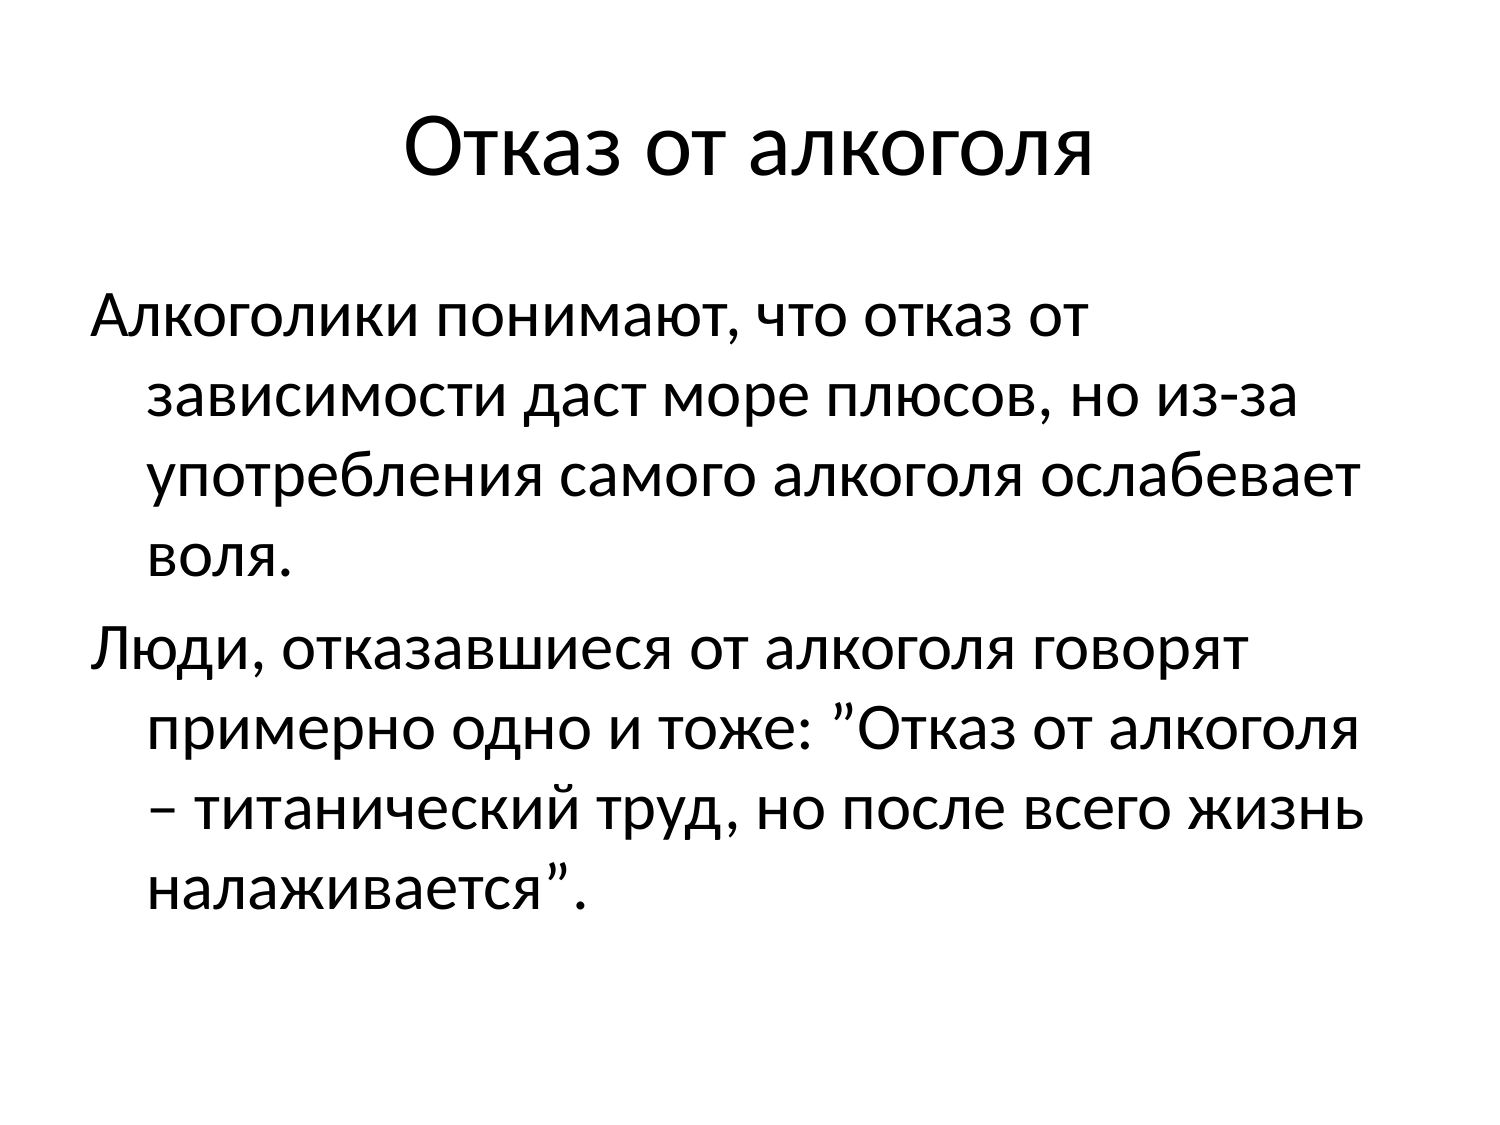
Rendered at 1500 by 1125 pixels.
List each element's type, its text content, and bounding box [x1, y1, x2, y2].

list Алкоголики понимают, что отказ от зависимости даст море плюсов, но из-за употребления самого алкоголя ослабевает воля. Люди, отказавшиеся от алкоголя говорят примерно одно и тоже: ”Отказ от алкоголя – титанический труд, но после всего жизнь налаживается”. [75, 262, 1425, 1005]
title Отказ от алкоголя [75, 45, 1425, 233]
